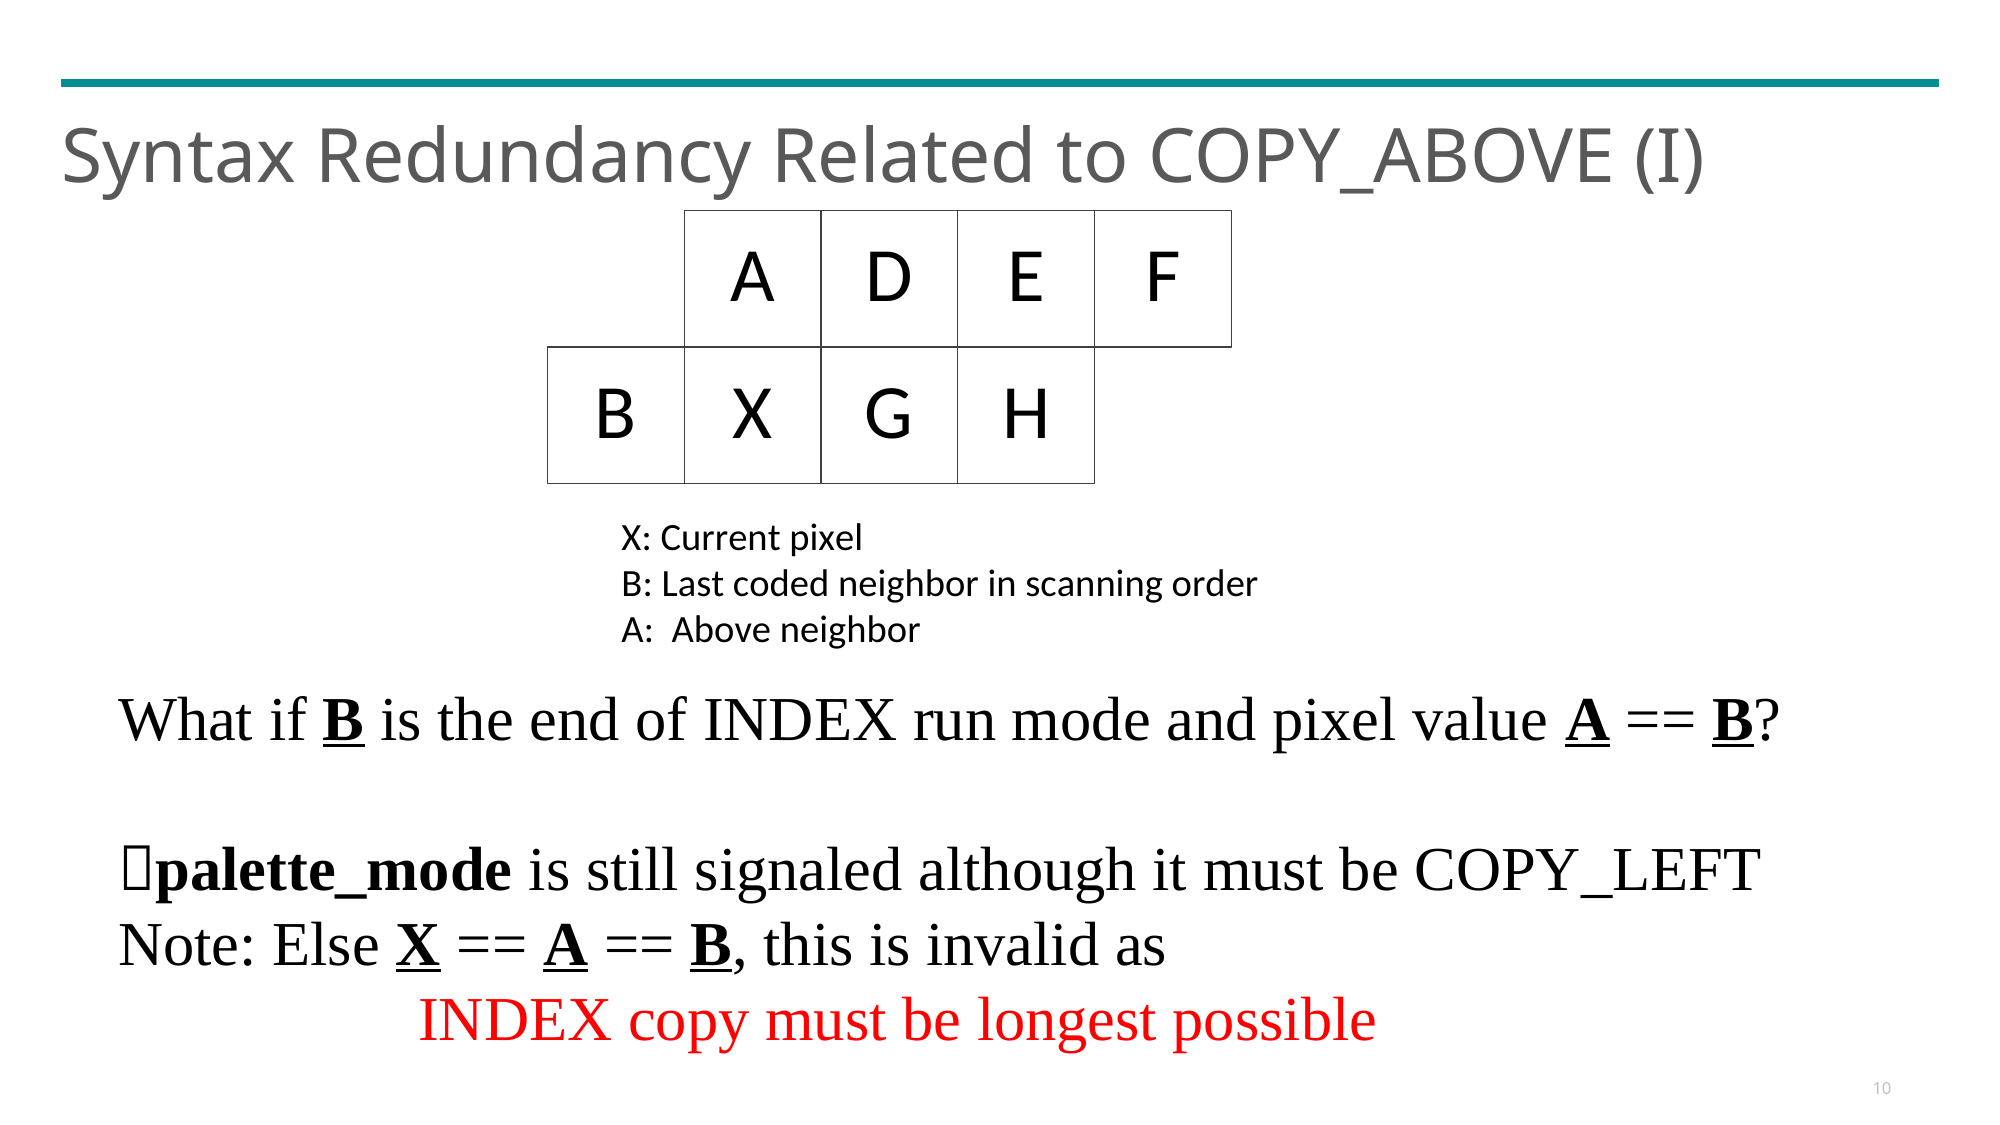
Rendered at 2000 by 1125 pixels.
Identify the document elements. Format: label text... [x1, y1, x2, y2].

title Syntax Redundancy Related to COPY_ABOVE (I) [46, 120, 1922, 205]
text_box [540, 203, 1294, 671]
text_box What if B is the end of INDEX run mode and pixel value A == B? palette_mode is still signaled although it must be COPY_LEFT Note: Else X == A == B, this is invalid as INDEX copy must be longest possible [103, 670, 1797, 1060]
